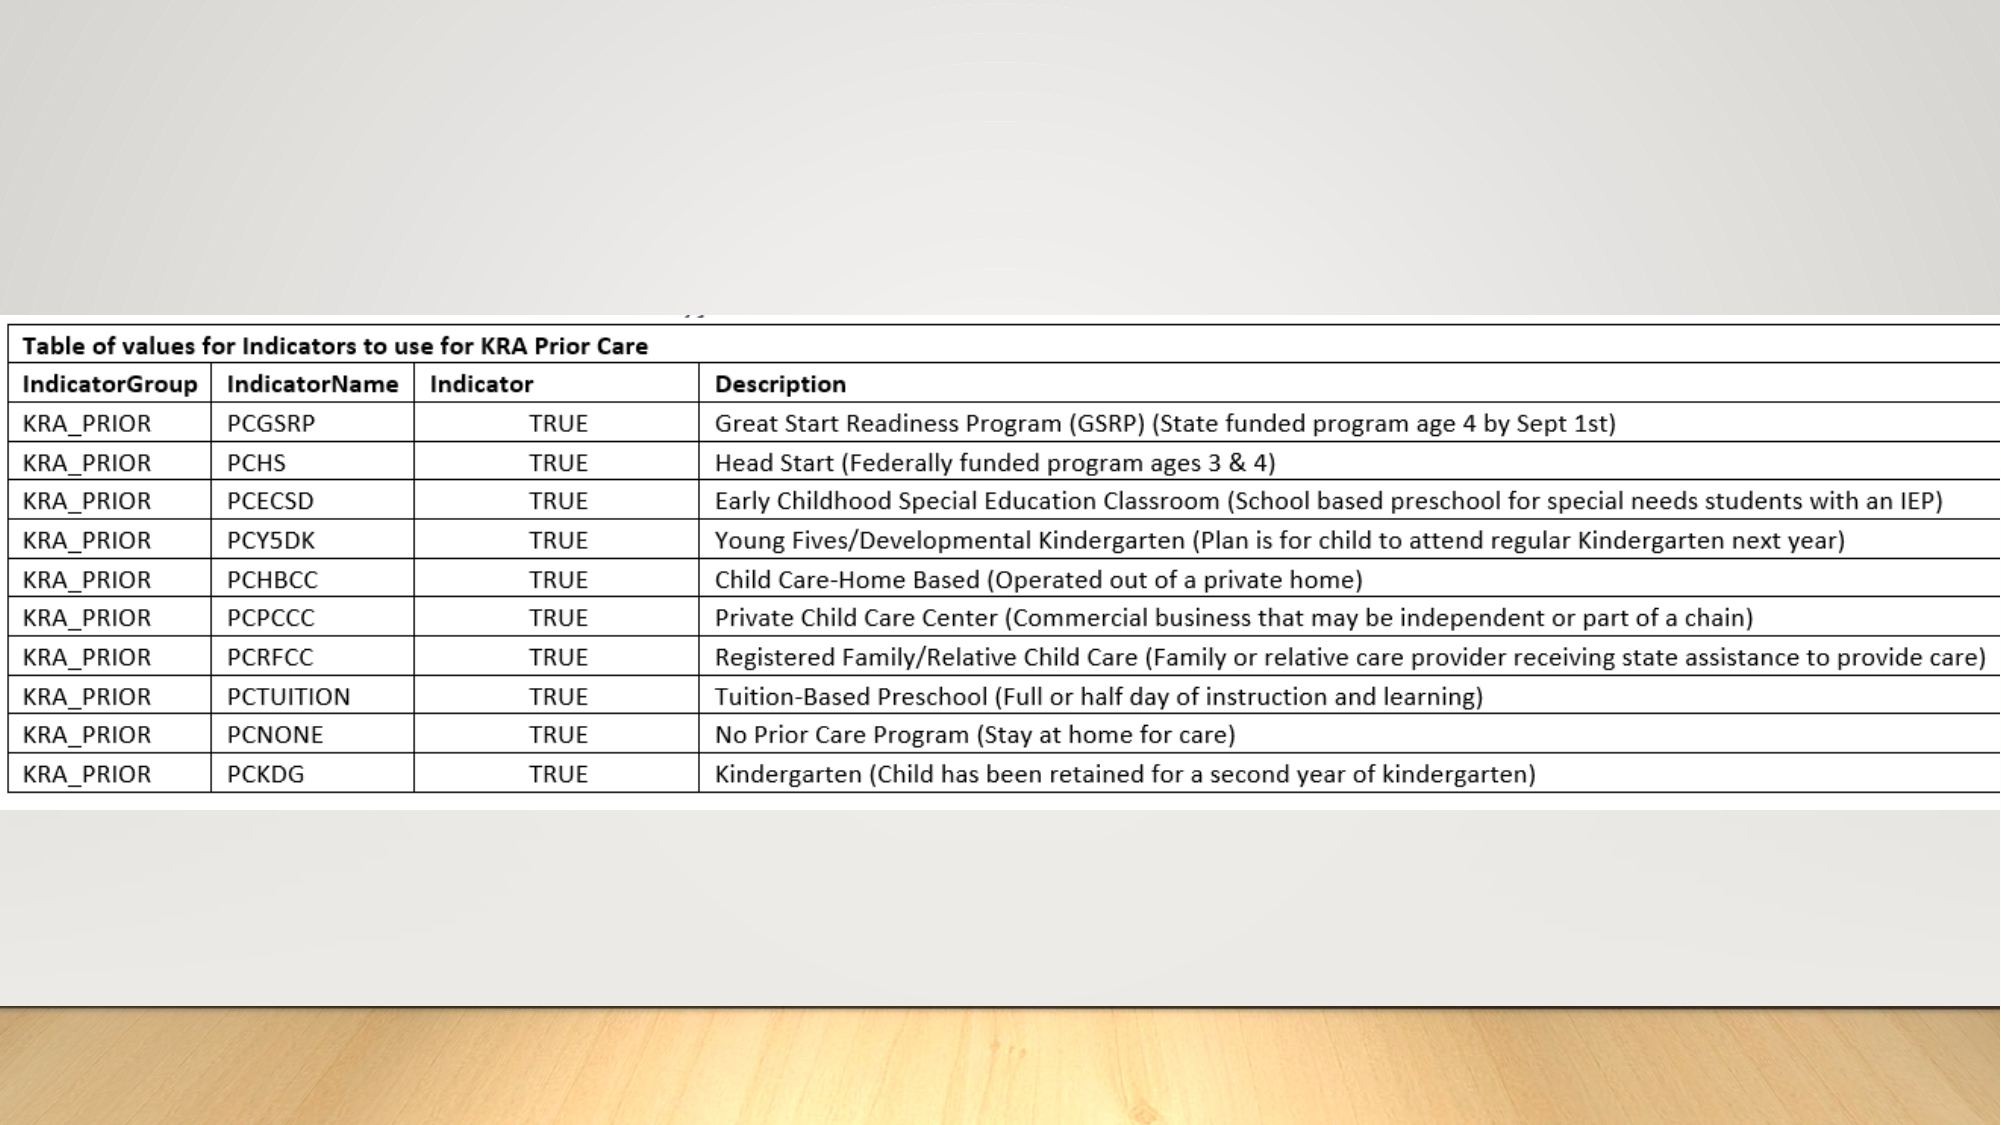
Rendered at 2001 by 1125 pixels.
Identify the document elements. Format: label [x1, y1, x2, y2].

picture [0, 315, 2000, 810]
picture [0, 1006, 2000, 1125]
